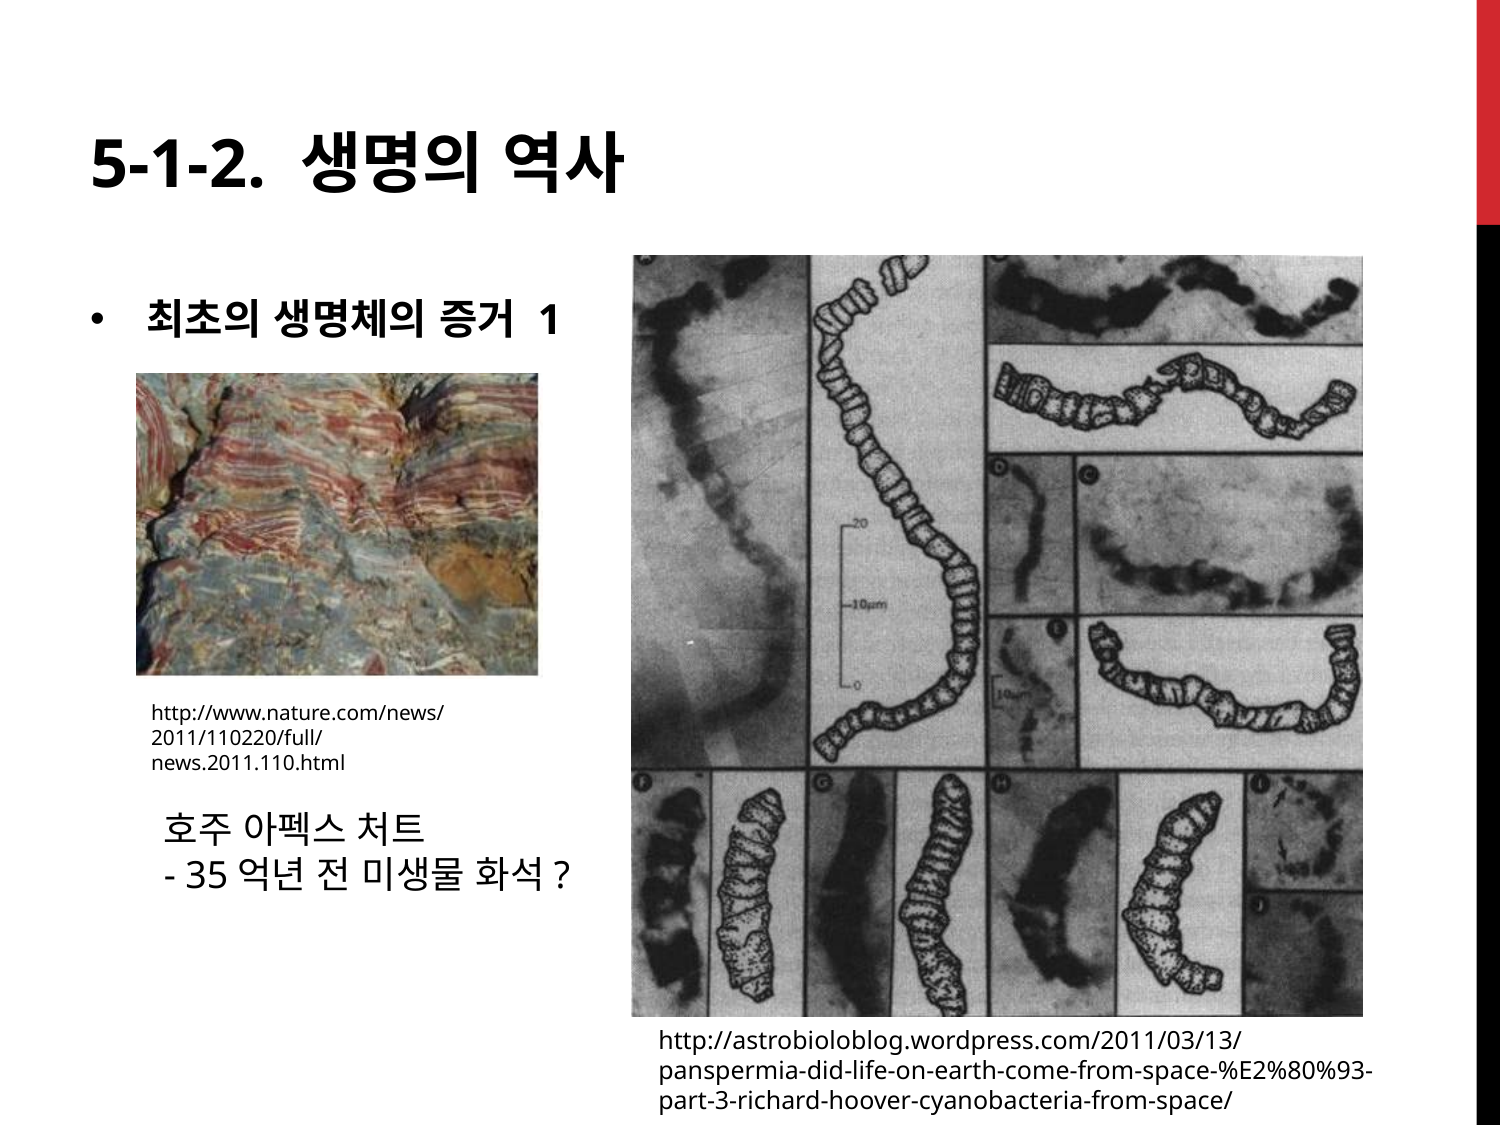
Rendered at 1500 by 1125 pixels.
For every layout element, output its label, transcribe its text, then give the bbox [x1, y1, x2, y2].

text_box http://astrobioloblog.wordpress.com/2011/03/13/panspermia-did-life-on-earth-come-from-space-%E2%80%93-part-3-richard-hoover-cyanobacteria-from-space/ [643, 1016, 1394, 1122]
picture [631, 254, 1364, 1018]
text_box http://www.nature.com/news/2011/110220/full/news.2011.110.html [136, 692, 524, 783]
list 5-1-2. 생명의 역사 최초의 생명체의 증거 1 [75, 113, 1325, 1005]
text_box 호주 아펙스 처트 - 35억년 전 미생물 화석? [149, 798, 586, 904]
picture [136, 372, 544, 679]
